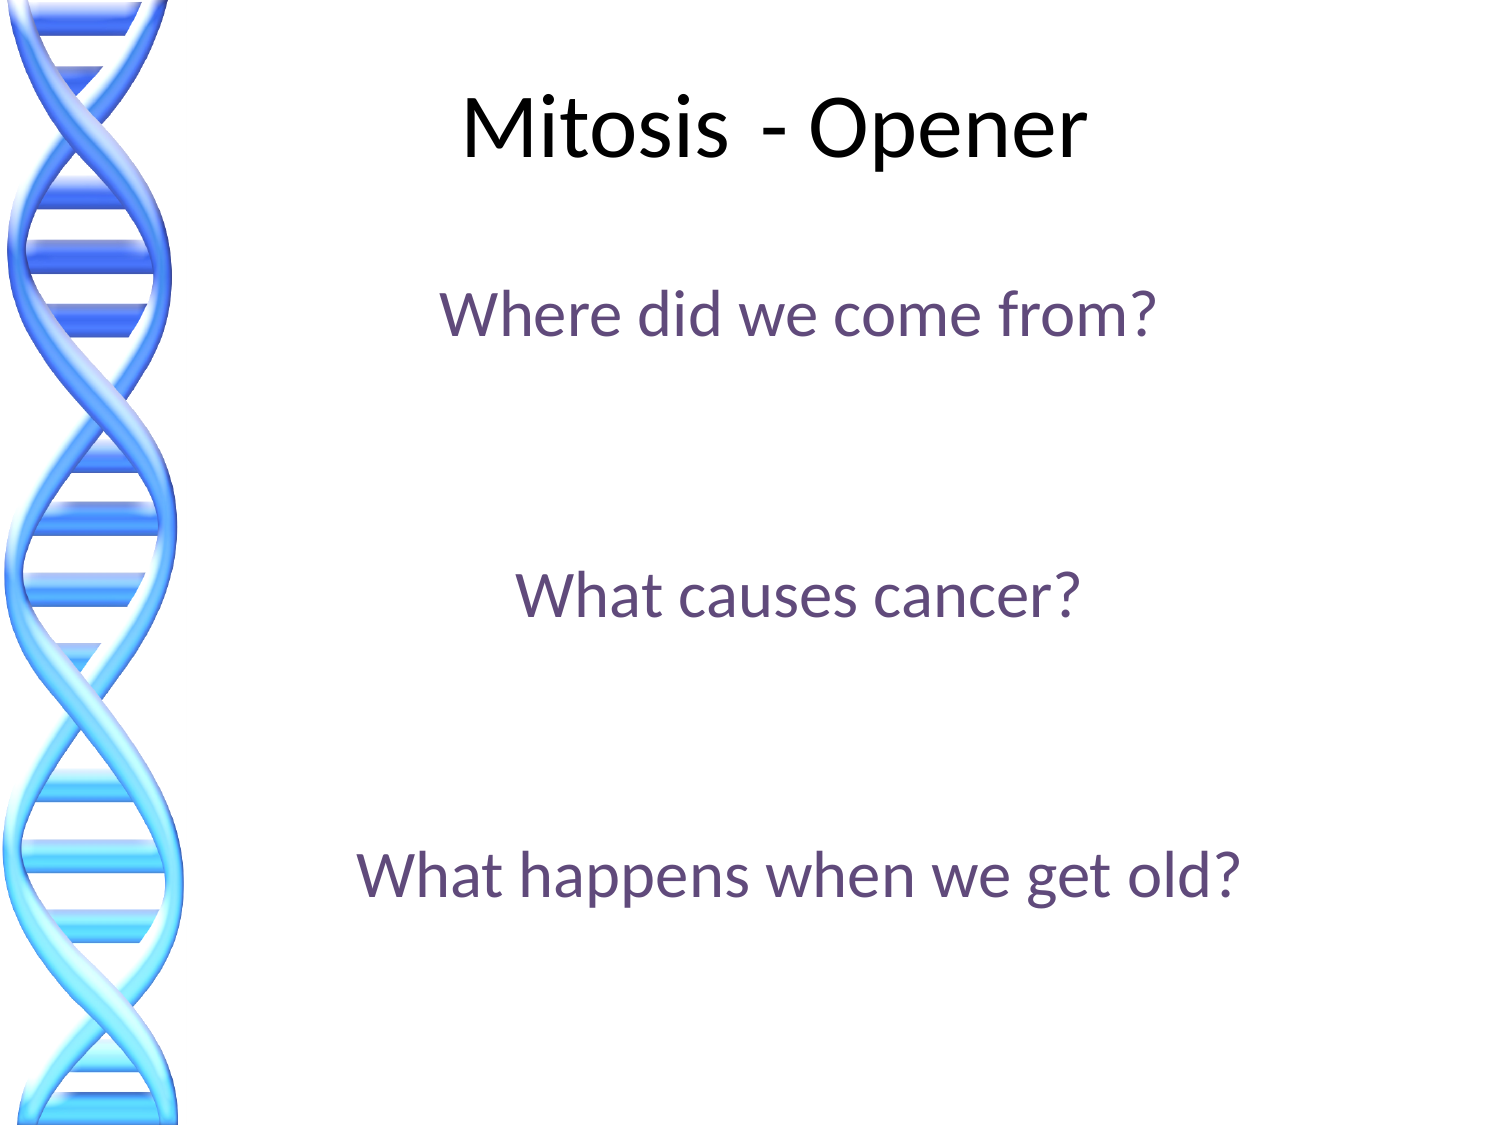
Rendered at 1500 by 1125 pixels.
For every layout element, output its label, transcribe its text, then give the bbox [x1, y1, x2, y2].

subtitle Where did we come from? What causes cancer? What happens when we get old? [274, 262, 1326, 1026]
title Mitosis - Opener [187, 0, 1413, 242]
picture [0, 0, 186, 1125]
